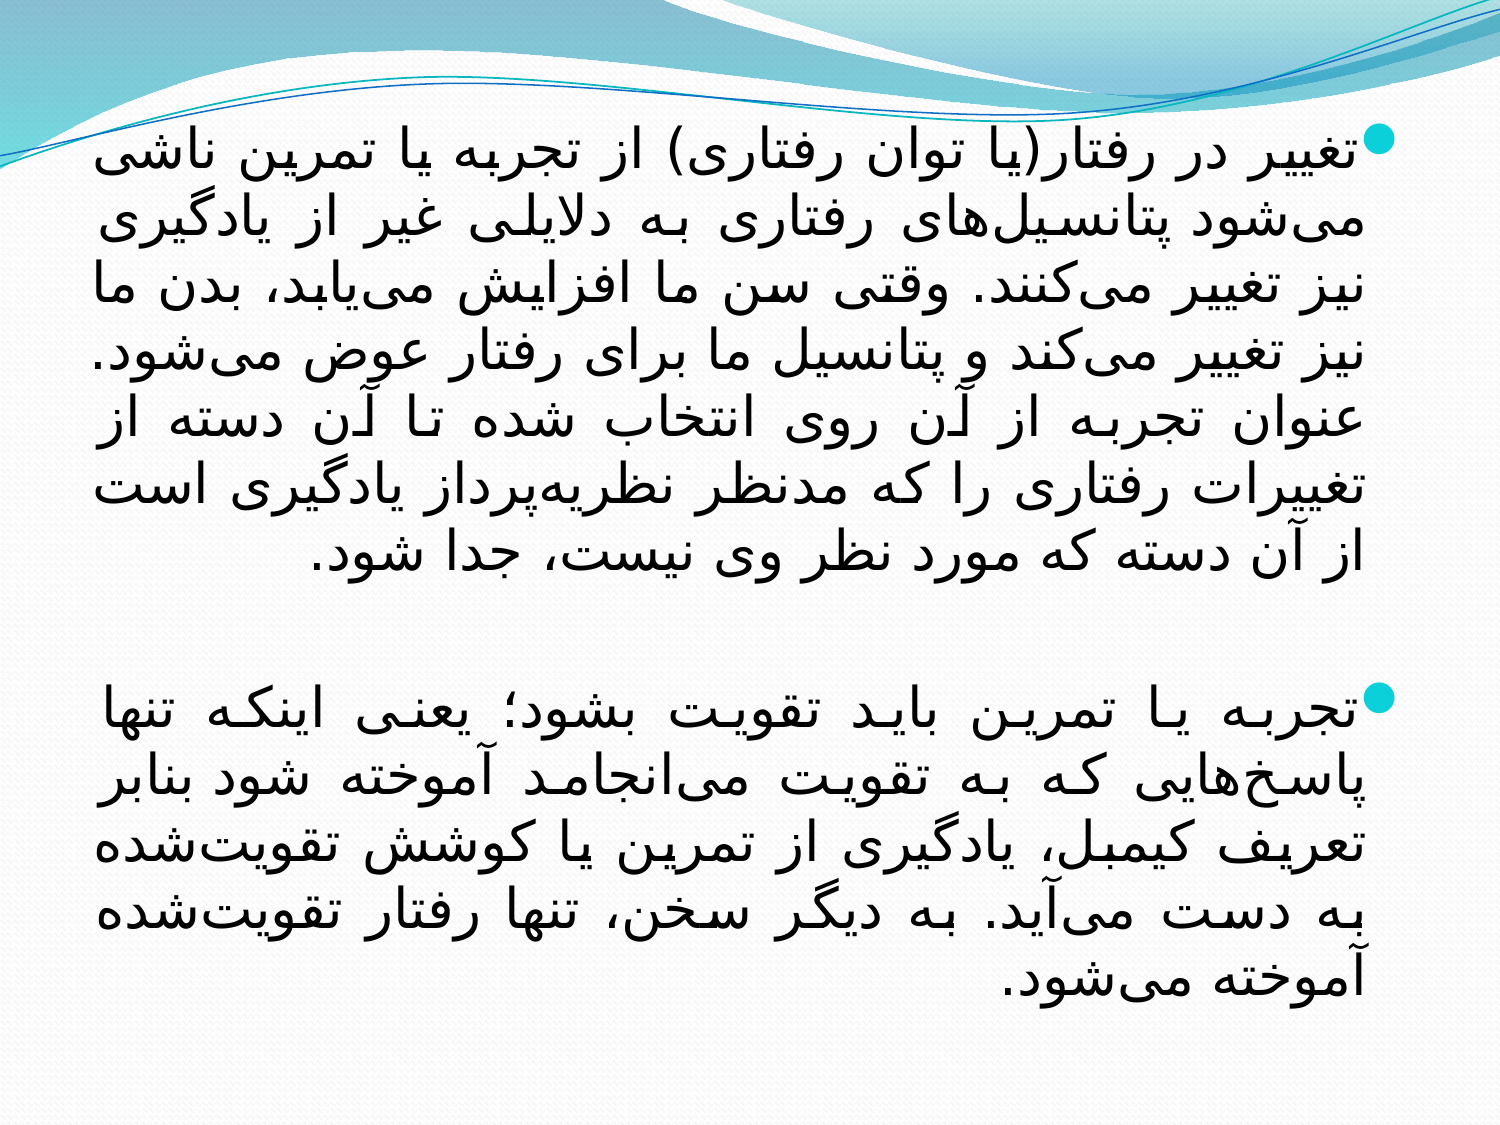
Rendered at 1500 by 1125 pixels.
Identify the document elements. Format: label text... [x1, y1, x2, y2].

list تغییر در رفتار(یا توان رفتاری) از تجربه یا تمرین ناشی می‌شود پتانسیل‌های رفتاری به دلایلی غیر از یادگیری نیز تغییر می‌کنند. وقتی سن ما افزایش می‌یابد، بدن ما نیز تغییر می‌کند و پتانسیل ما برای رفتار عوض می‌شود. عنوان تجربه از آن روی انتخاب شده تا آن دسته از تغییرات رفتاری را که مدنظر نظریه‌پرداز یادگیری است از آن دسته که مورد نظر وی نیست، جدا شود. تجربه یا تمرین باید تقویت بشود؛ یعنی اینکه تنها پاسخ‌هایی که به تقویت می‌انجامد آموخته شود بنابر تعریف کیمبل، یادگیری از تمرین یا کوشش تقویت‌شده به دست ‌می‌آید. به دیگر سخن، تنها رفتار تقویت‌شده آموخته می‌شود. [75, 105, 1425, 1038]
